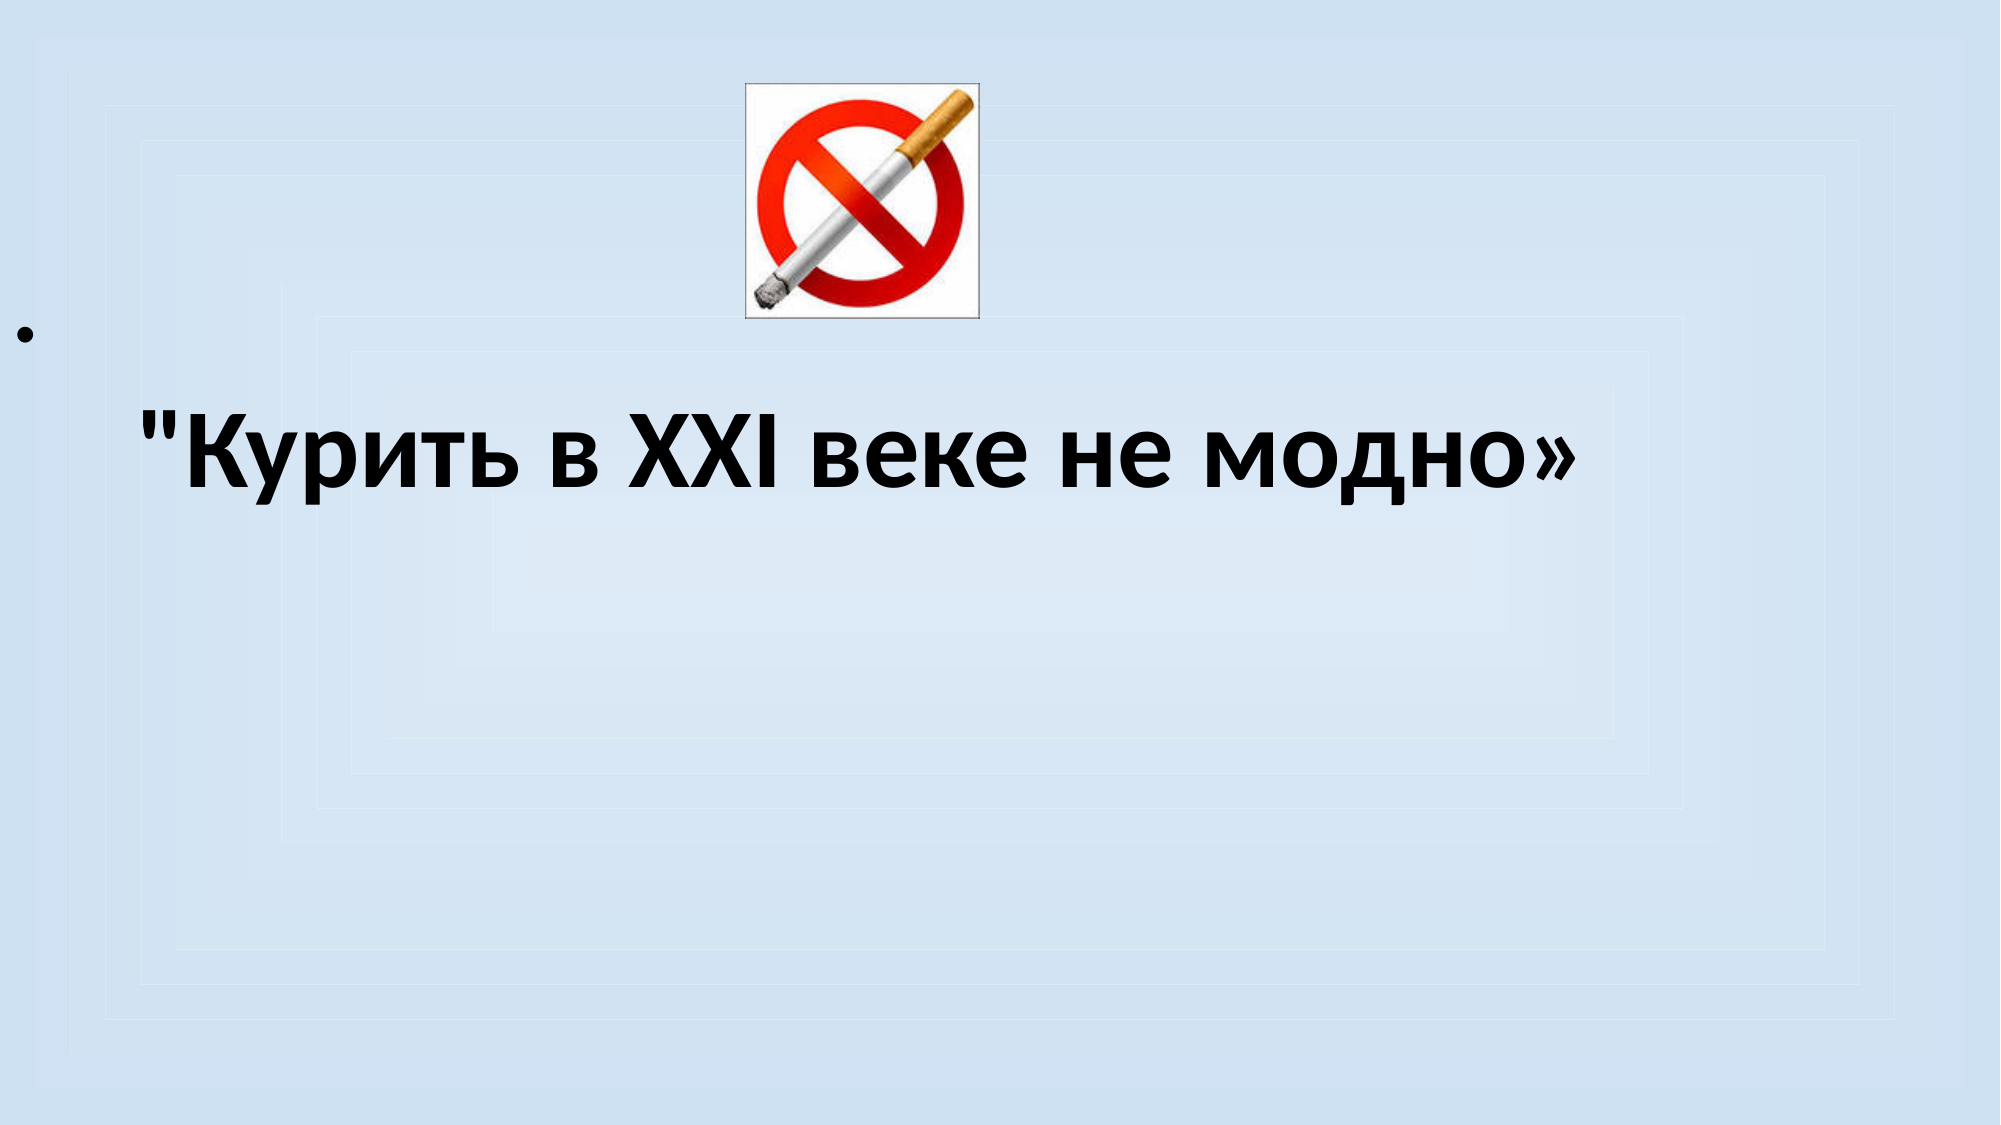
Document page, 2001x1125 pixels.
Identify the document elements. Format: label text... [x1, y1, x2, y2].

list "Курить в XXI веке не модно» [0, 299, 1725, 1014]
picture [745, 83, 980, 319]
